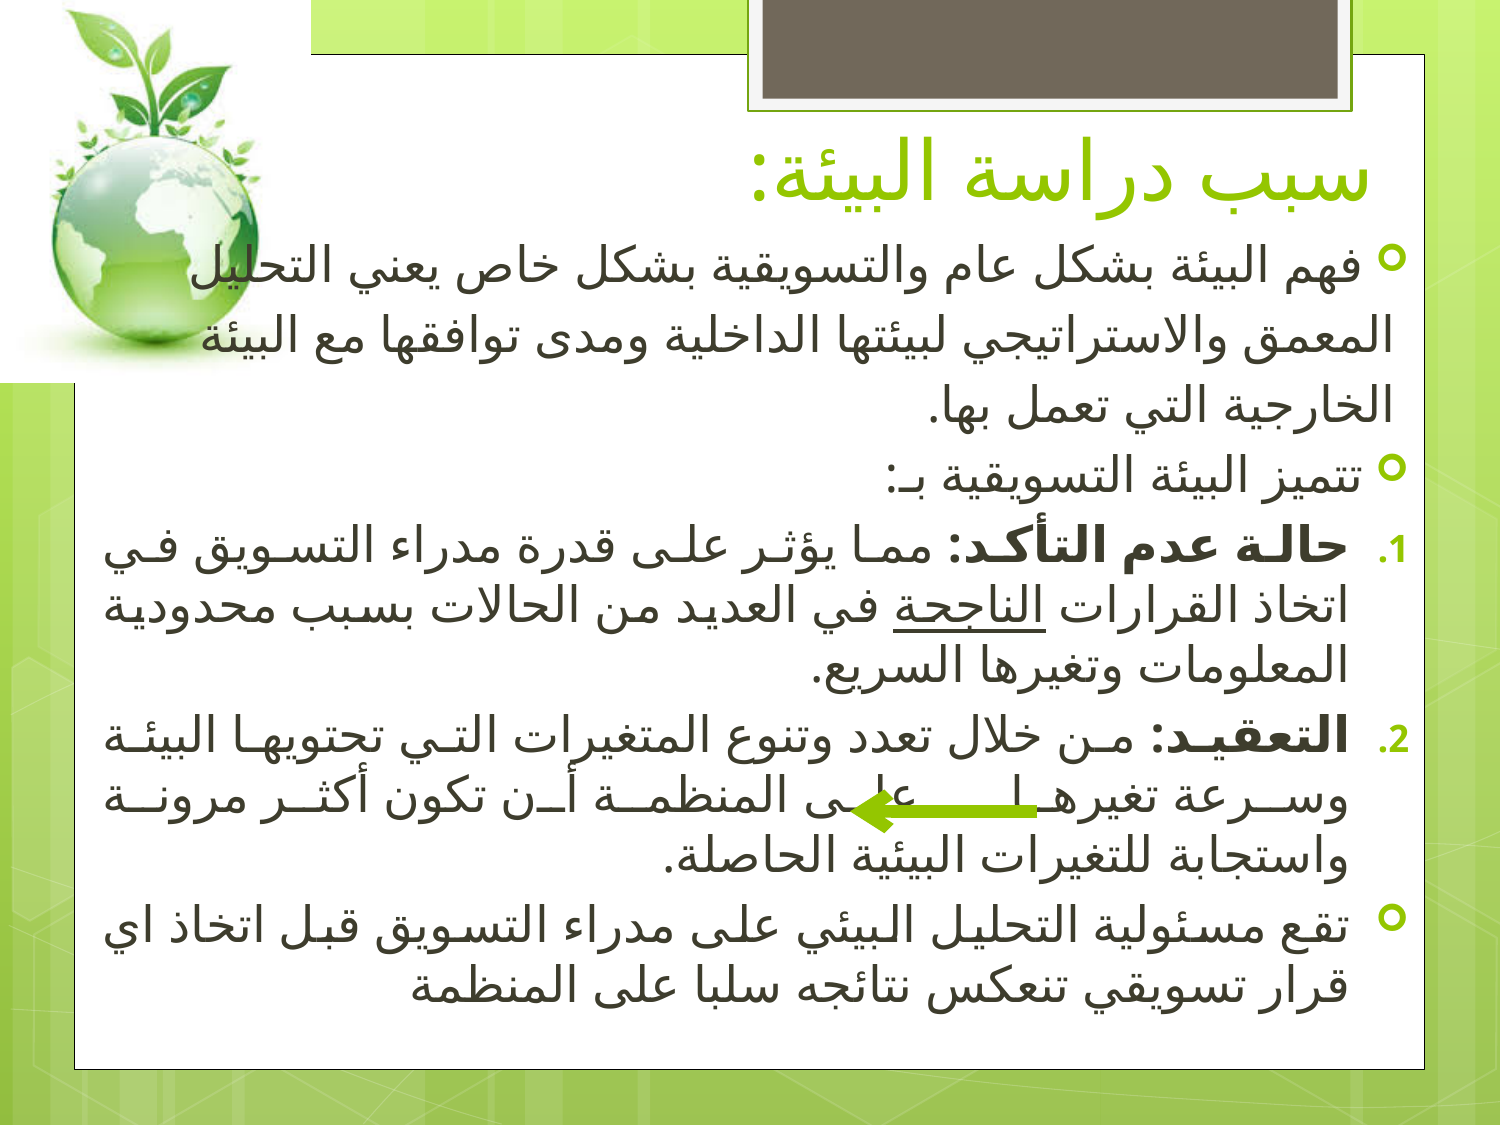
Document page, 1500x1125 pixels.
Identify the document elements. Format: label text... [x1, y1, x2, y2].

list فهم البيئة بشكل عام والتسويقية بشكل خاص يعني التحليل المعمق والاستراتيجي لبيئتها الداخلية ومدى توافقها مع البيئة الخارجية التي تعمل بها. تتميز البيئة التسويقية بـ: حالة عدم التأكد: مما يؤثر على قدرة مدراء التسويق في اتخاذ القرارات الناجحة في العديد من الحالات بسبب محدودية المعلومات وتغيرها السريع. التعقيد: من خلال تعدد وتنوع المتغيرات التي تحتويها البيئة وسرعة تغيرها على المنظمة أن تكون أكثر مرونة واستجابة للتغيرات البيئية الحاصلة. تقع مسئولية التحليل البيئي على مدراء التسويق قبل اتخاذ اي قرار تسويقي تنعكس نتائجه سلبا على المنظمة [87, 224, 1425, 1063]
picture [0, 0, 312, 383]
title سبب دراسة البيئة: [316, 37, 1390, 224]
